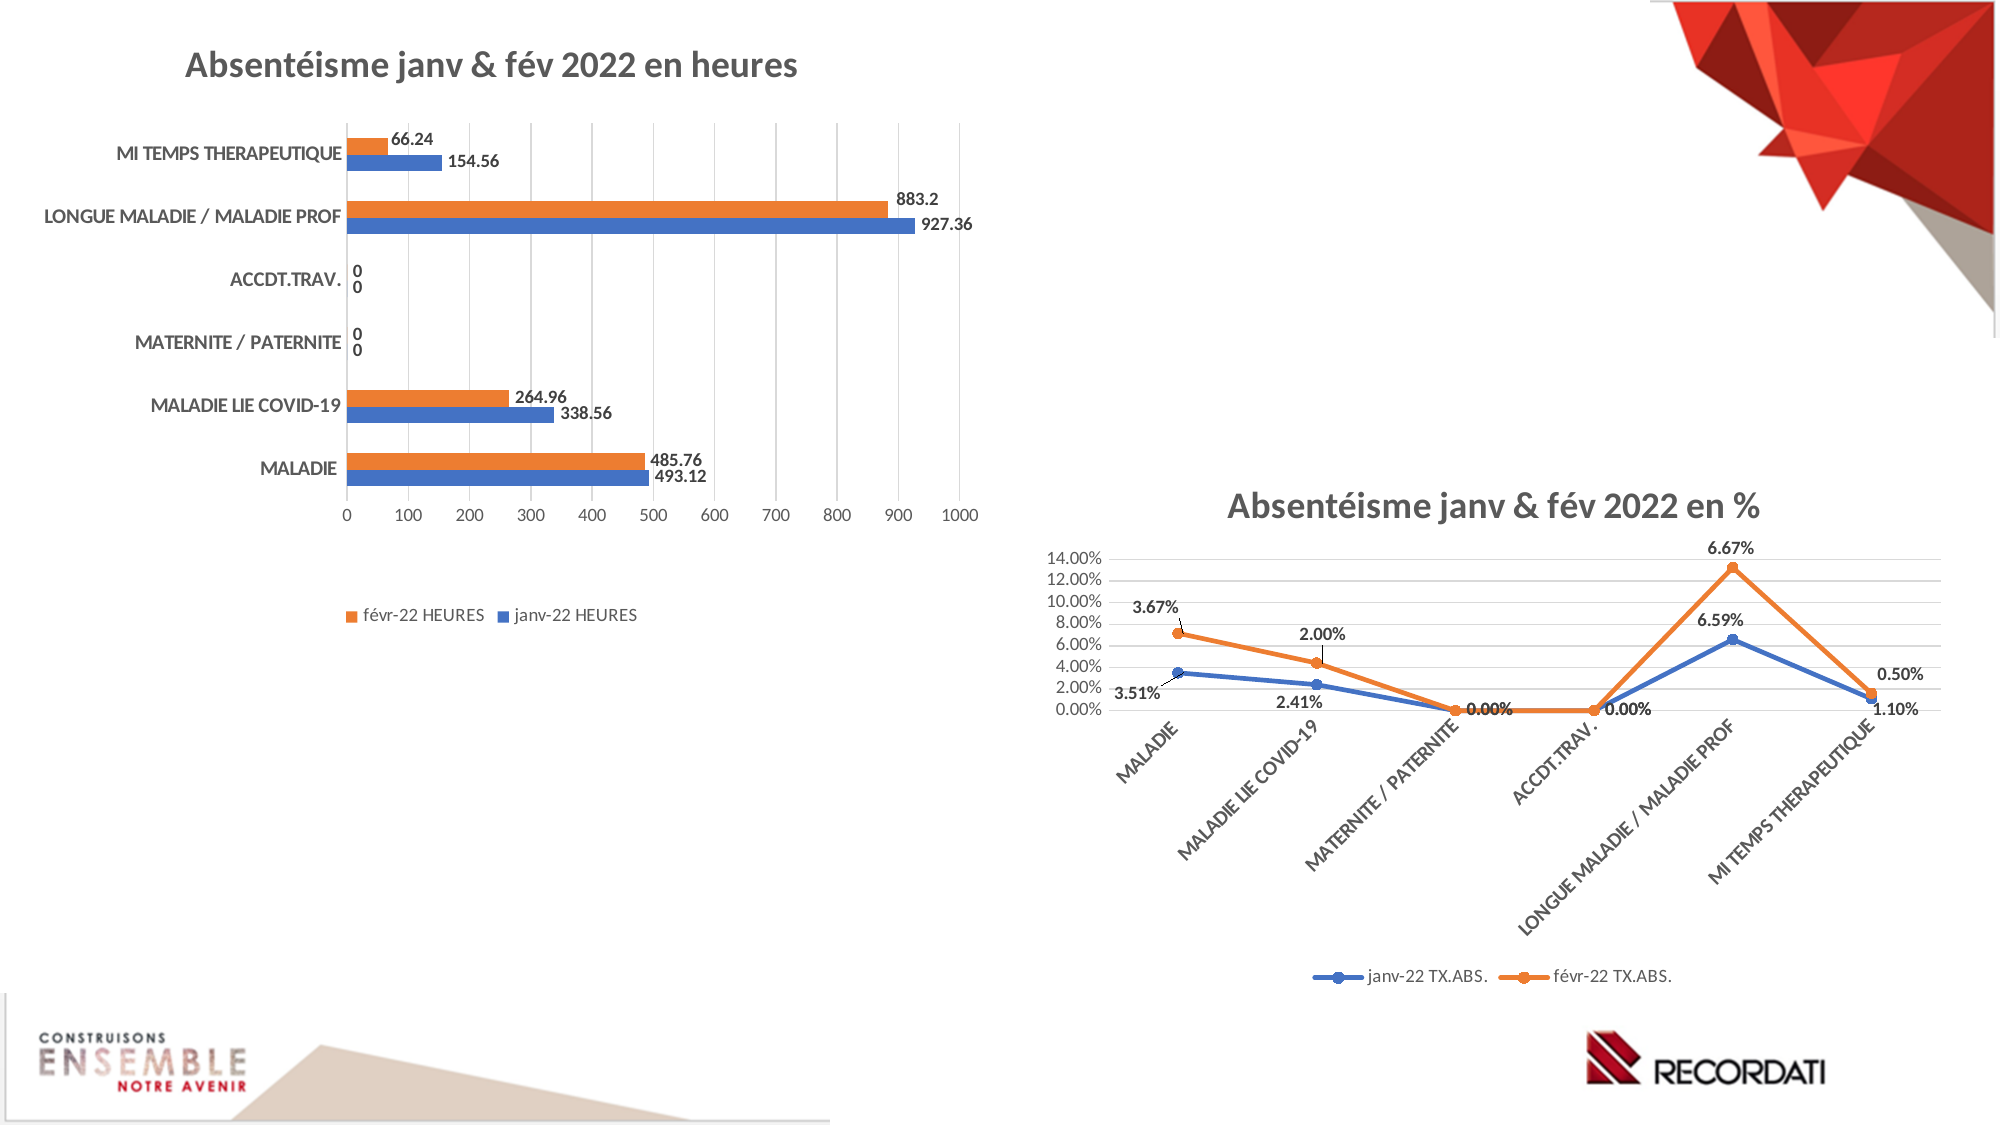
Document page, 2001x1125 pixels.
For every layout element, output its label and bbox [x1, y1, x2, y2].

picture [1650, 0, 2000, 338]
picture [0, 993, 830, 1125]
chart [1027, 460, 1960, 994]
picture [1563, 1013, 1980, 1106]
chart [0, 17, 1000, 633]
